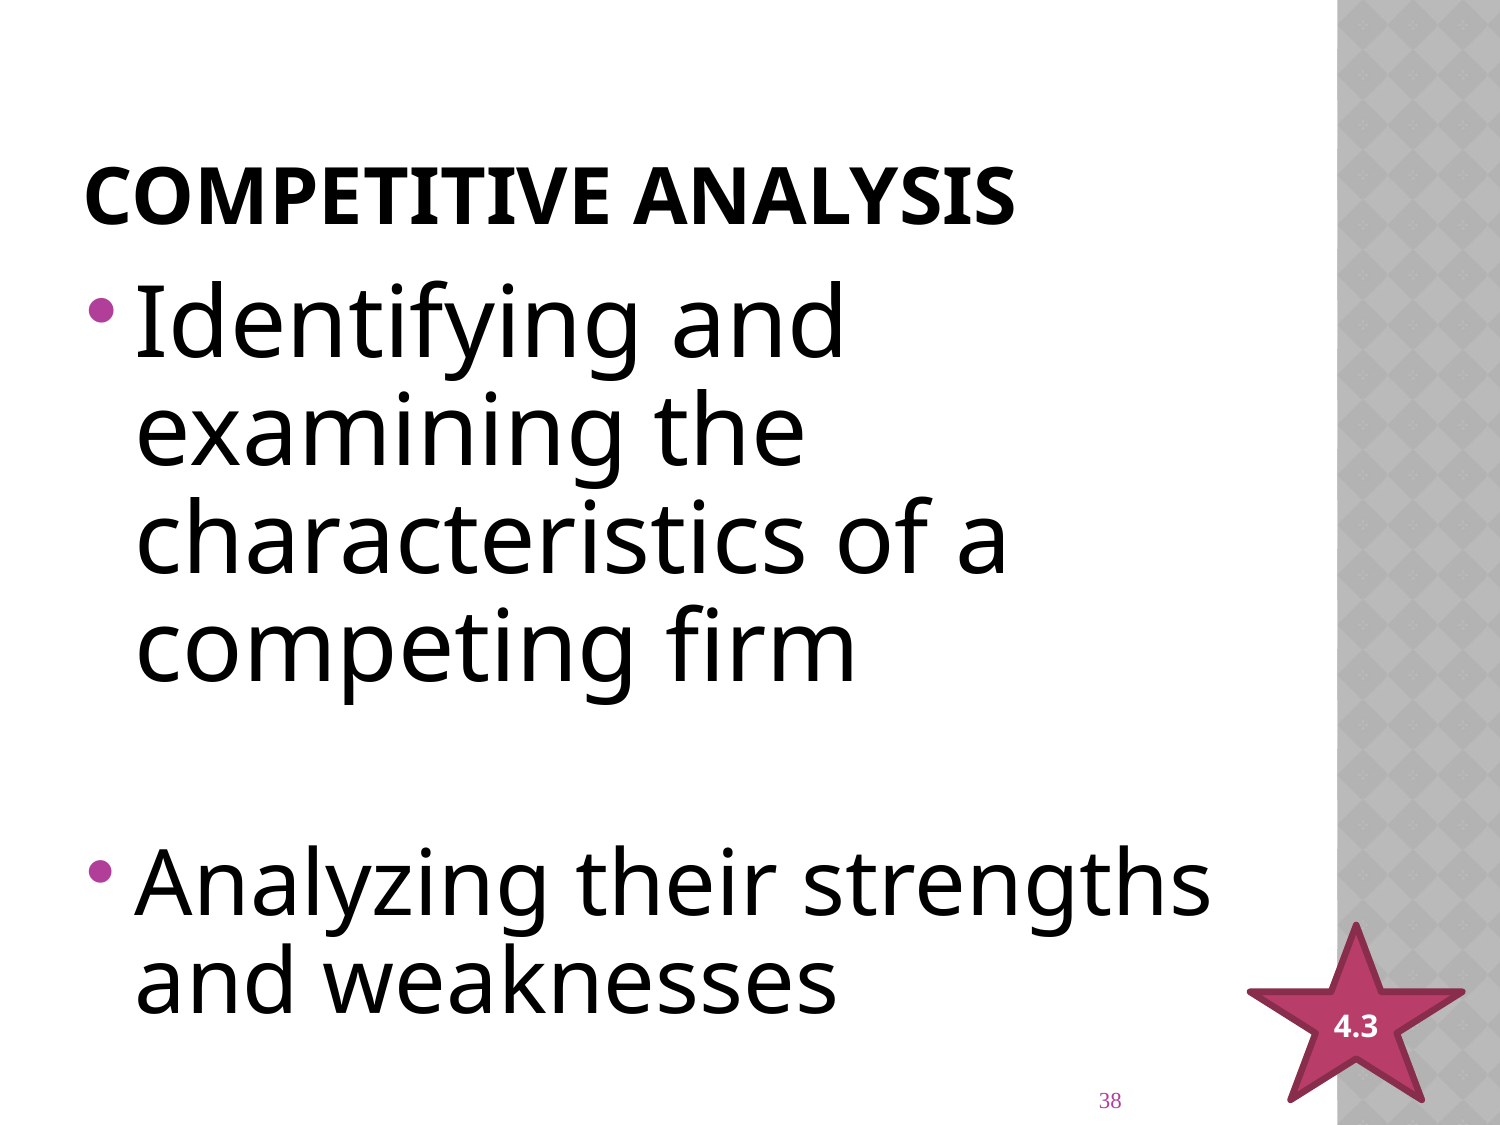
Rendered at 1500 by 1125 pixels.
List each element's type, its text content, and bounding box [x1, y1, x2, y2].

slide_number 38 [1025, 1075, 1122, 1113]
text_box 4.3 [1246, 921, 1466, 1104]
title Competitive Analysis [75, 52, 1263, 240]
list Identifying and examining the characteristics of a competing firm Analyzing their strengths and weaknesses [75, 264, 1263, 1059]
